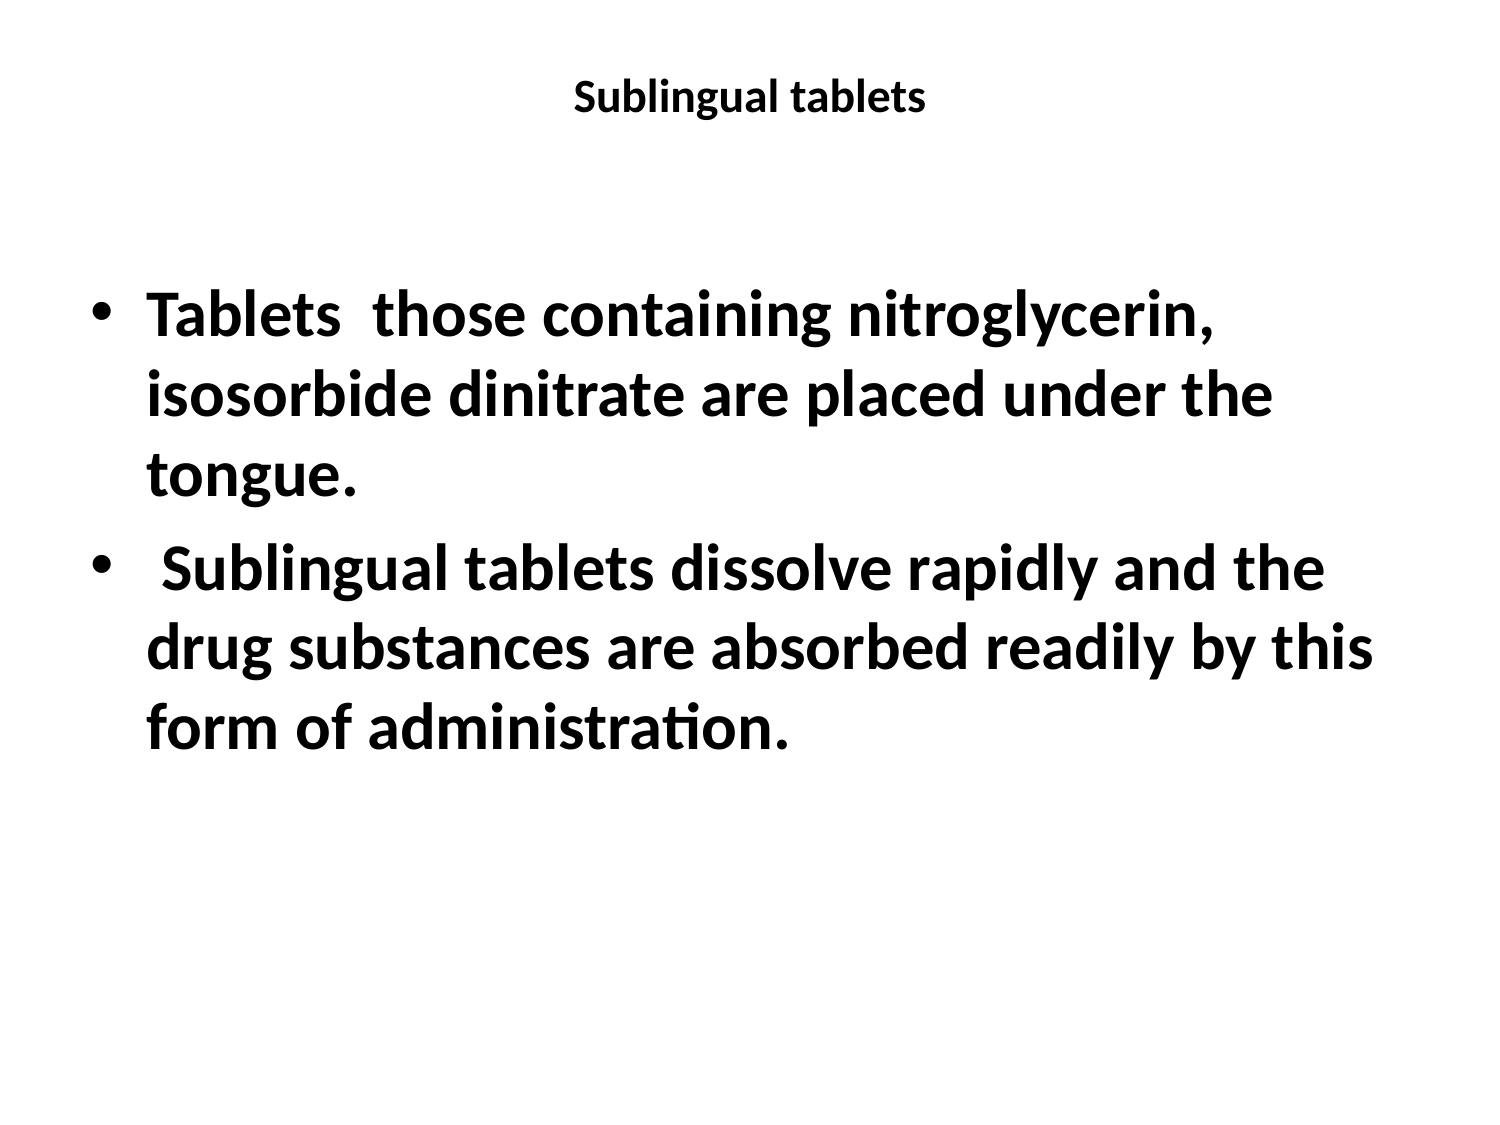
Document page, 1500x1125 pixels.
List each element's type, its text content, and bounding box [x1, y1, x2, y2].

list Tablets those containing nitroglycerin, isosorbide dinitrate are placed under the tongue. Sublingual tablets dissolve rapidly and the drug substances are absorbed readily by this form of administration. [75, 262, 1425, 1005]
title Sublingual tablets [75, 0, 1425, 188]
